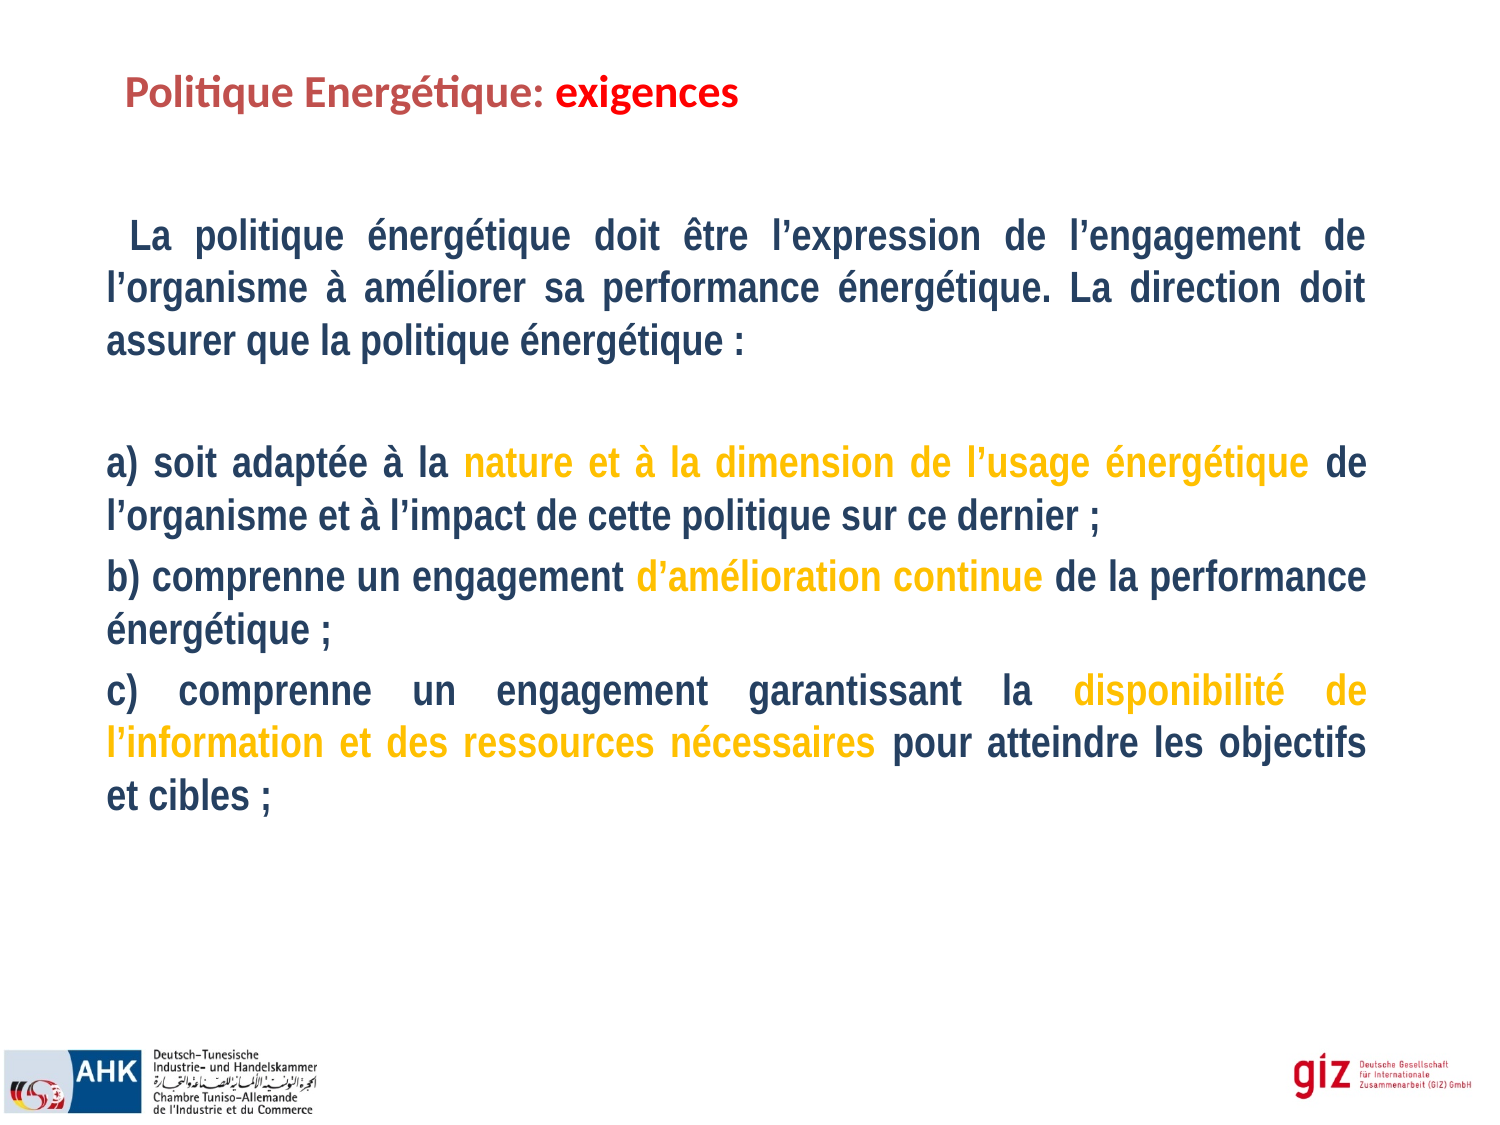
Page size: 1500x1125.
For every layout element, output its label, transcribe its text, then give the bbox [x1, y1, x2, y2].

picture [1275, 1031, 1500, 1125]
picture [3, 1049, 317, 1114]
list La politique énergétique doit être l’expression de l’engagement de l’organisme à améliorer sa performance énergétique. La direction doit assurer que la politique énergétique : a) soit adaptée à la nature et à la dimension de l’usage énergétique de l’organisme et à l’impact de cette politique sur ce dernier ; b) comprenne un engagement d’amélioration continue de la performance énergétique ; c) comprenne un engagement garantissant la disponibilité de l’information et des ressources nécessaires pour atteindre les objectifs et cibles ; [35, 199, 1383, 1079]
text_box Politique Energétique: exigences [109, 54, 1055, 144]
